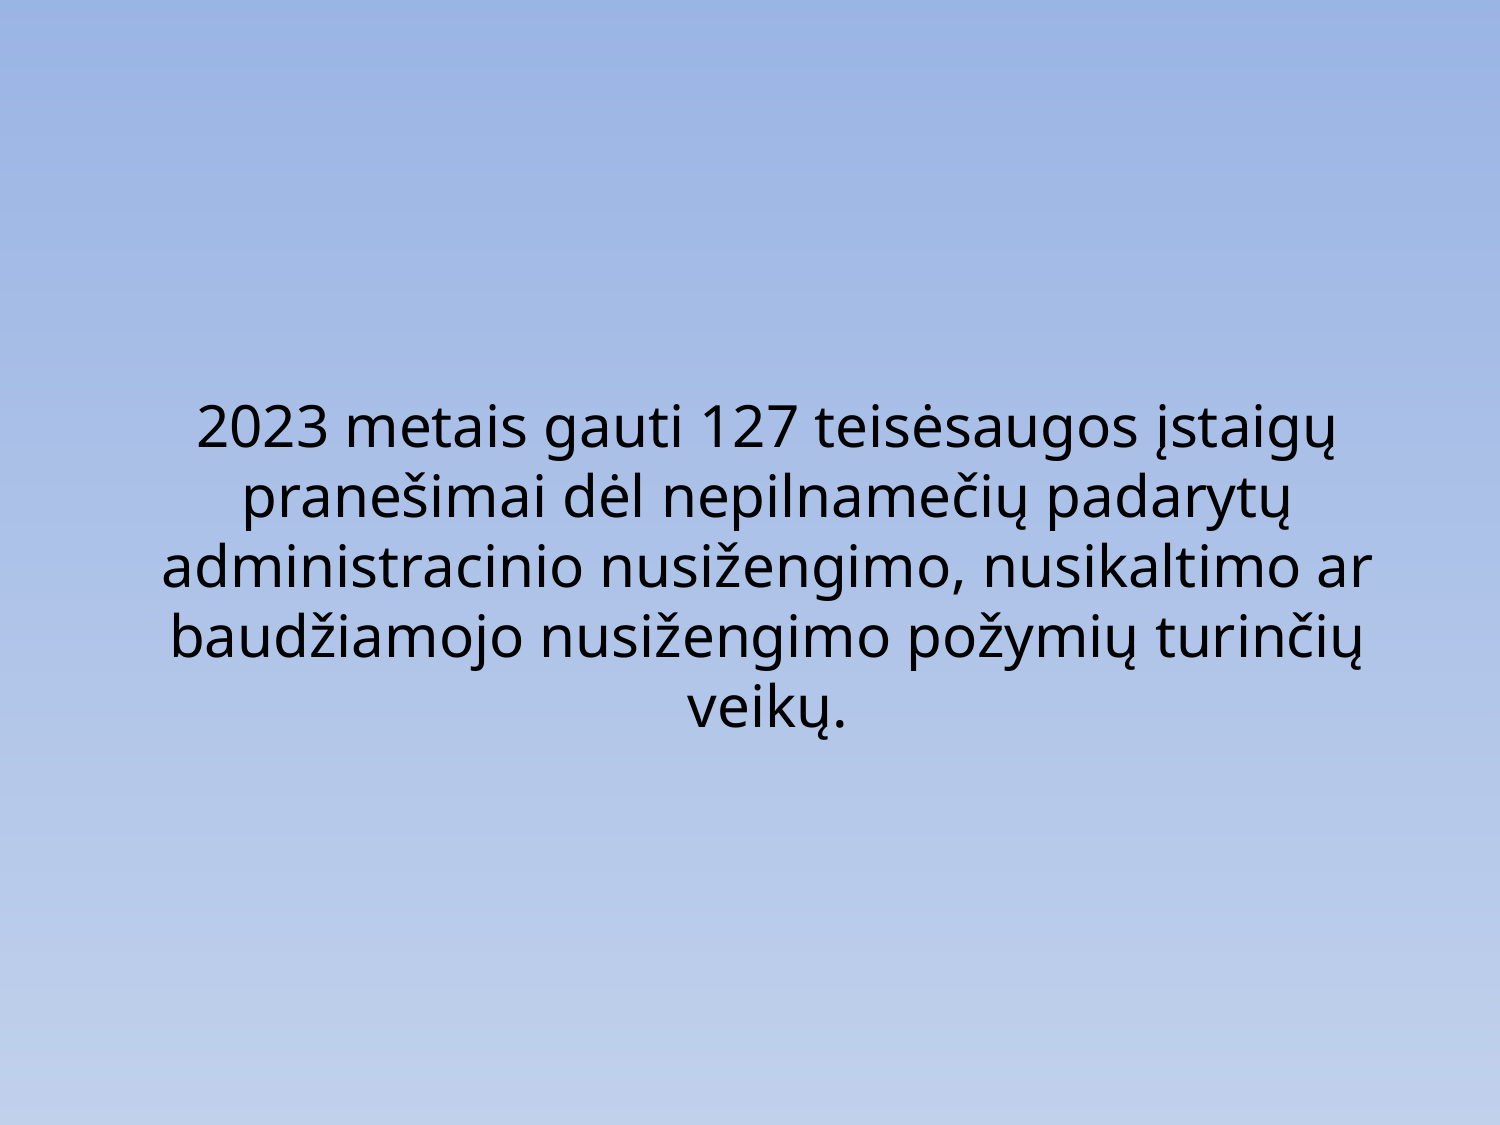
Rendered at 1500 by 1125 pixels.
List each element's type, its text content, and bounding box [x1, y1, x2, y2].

text_box 2023 metais gauti 127 teisėsaugos įstaigų pranešimai dėl nepilnamečių padarytų administracinio nusižengimo, nusikaltimo ar baudžiamojo nusižengimo požymių turinčių veikų. [123, 101, 1412, 747]
